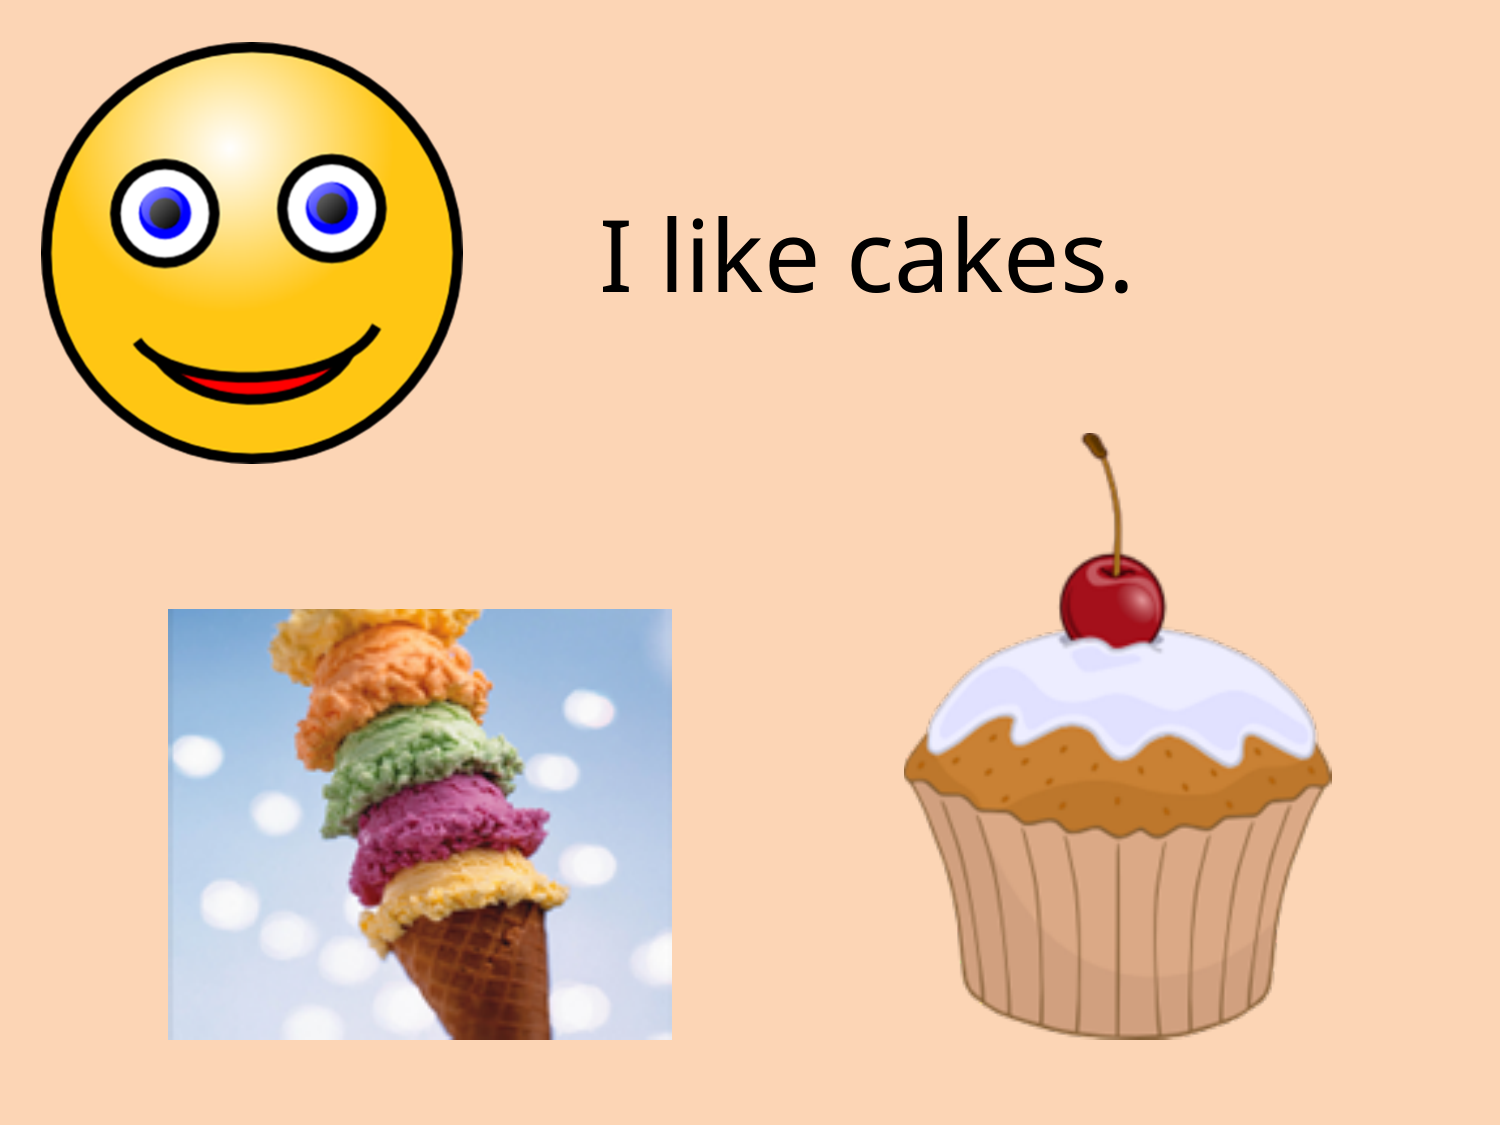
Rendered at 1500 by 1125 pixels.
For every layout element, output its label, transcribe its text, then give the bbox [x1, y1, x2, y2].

picture [168, 609, 672, 1040]
picture [904, 432, 1332, 1040]
text_box I like cakes. [584, 185, 1193, 320]
picture [41, 42, 463, 465]
